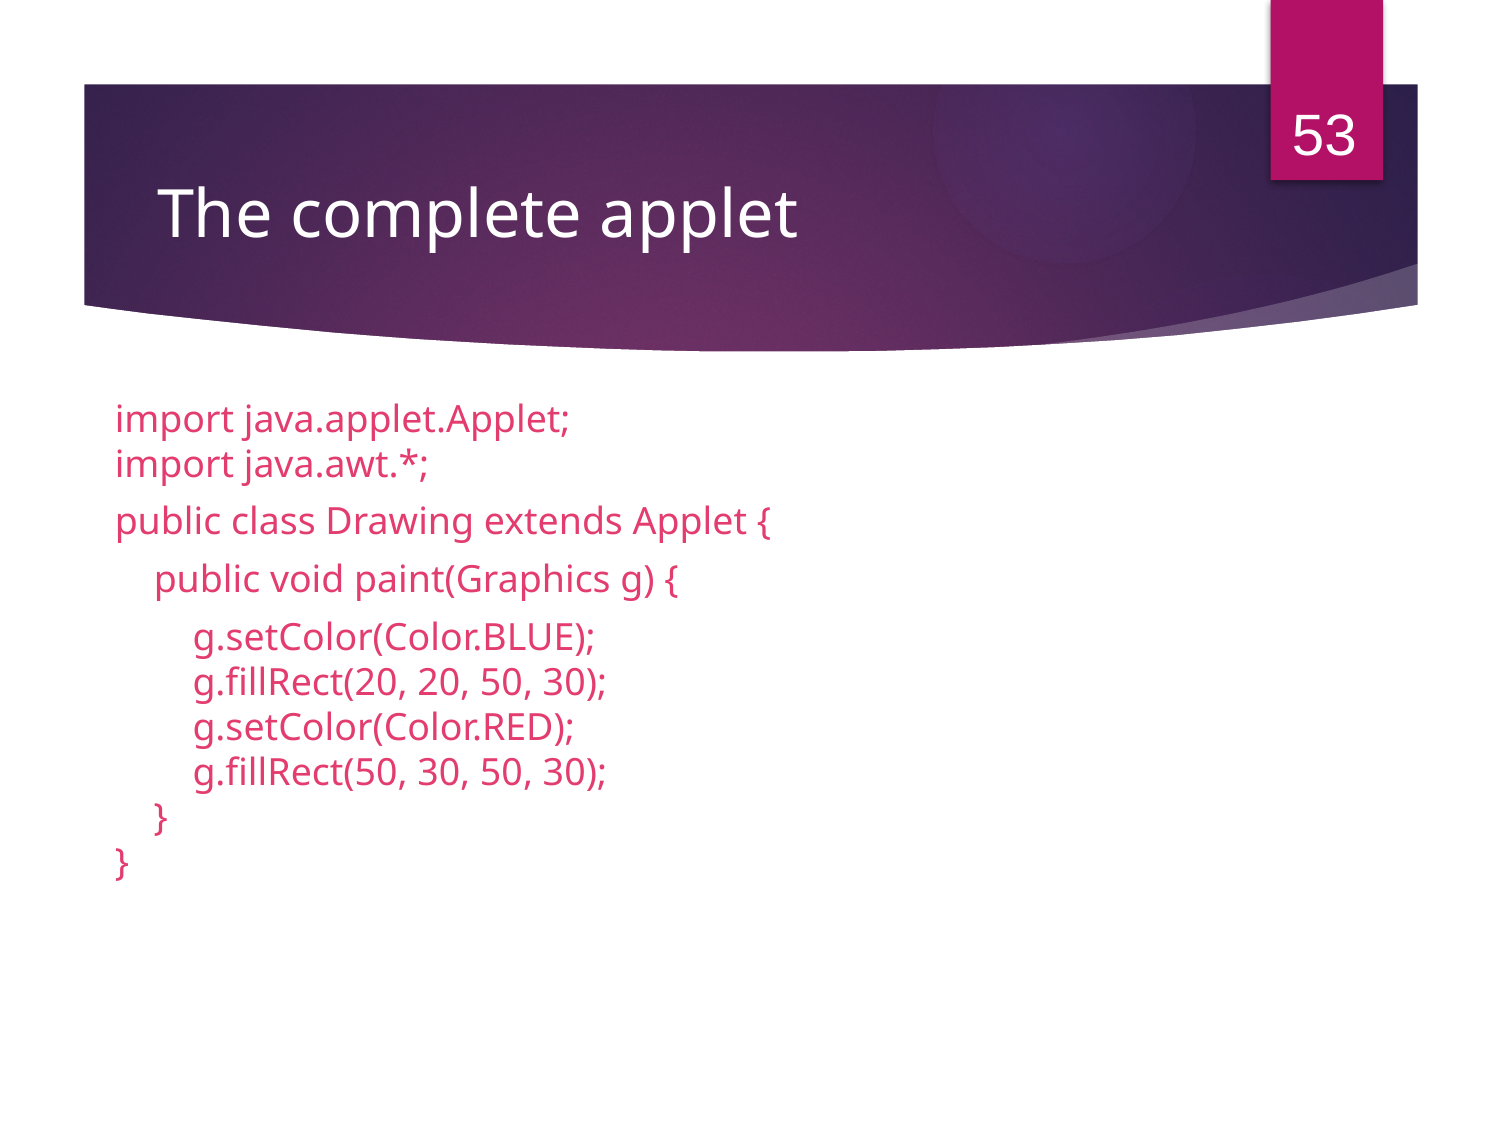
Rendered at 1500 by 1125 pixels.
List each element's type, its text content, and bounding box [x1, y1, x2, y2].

title The complete applet [142, 152, 1183, 269]
slide_number 53 [1259, 48, 1390, 175]
text_box import java.applet.Applet; import java.awt.*; public class Drawing extends Applet { public void paint(Graphics g) { g.setColor(Color.BLUE); g.fillRect(20, 20, 50, 30); g.setColor(Color.RED); g.fillRect(50, 30, 50, 30); } } [99, 387, 1350, 890]
